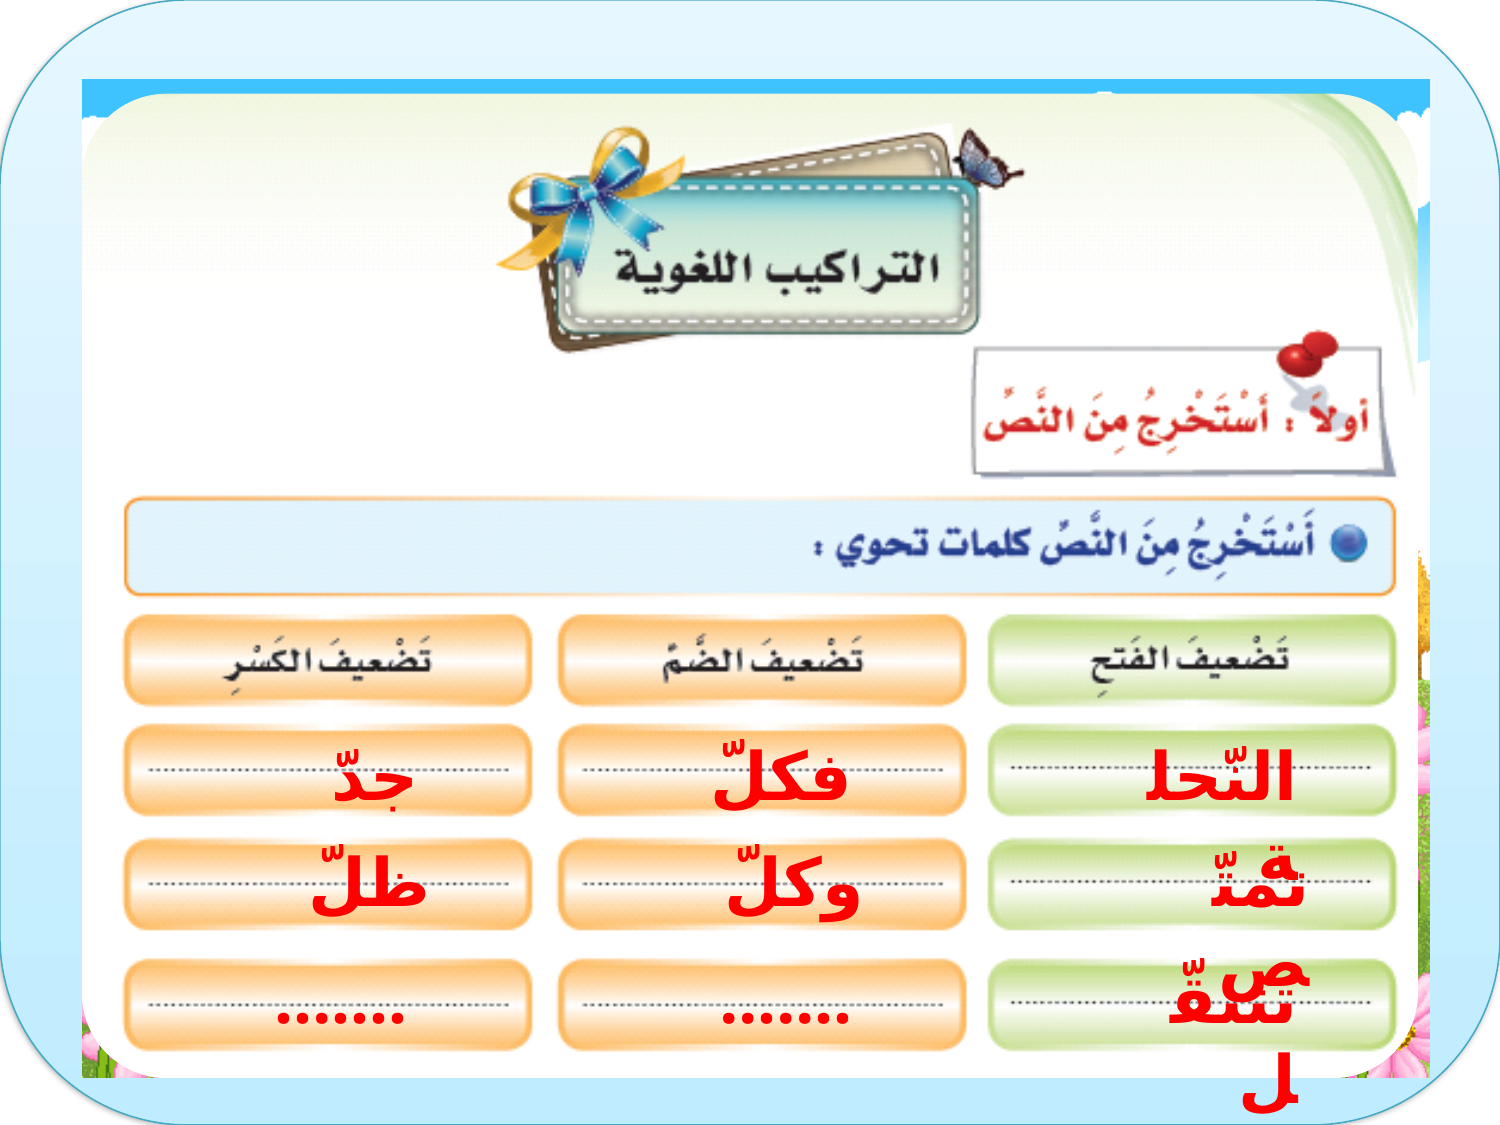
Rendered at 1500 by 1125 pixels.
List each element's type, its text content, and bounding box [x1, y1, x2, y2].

text_box تتنقّل [1101, 1088, 1313, 1124]
picture [81, 79, 1430, 1079]
text_box [0, 0, 1500, 1125]
